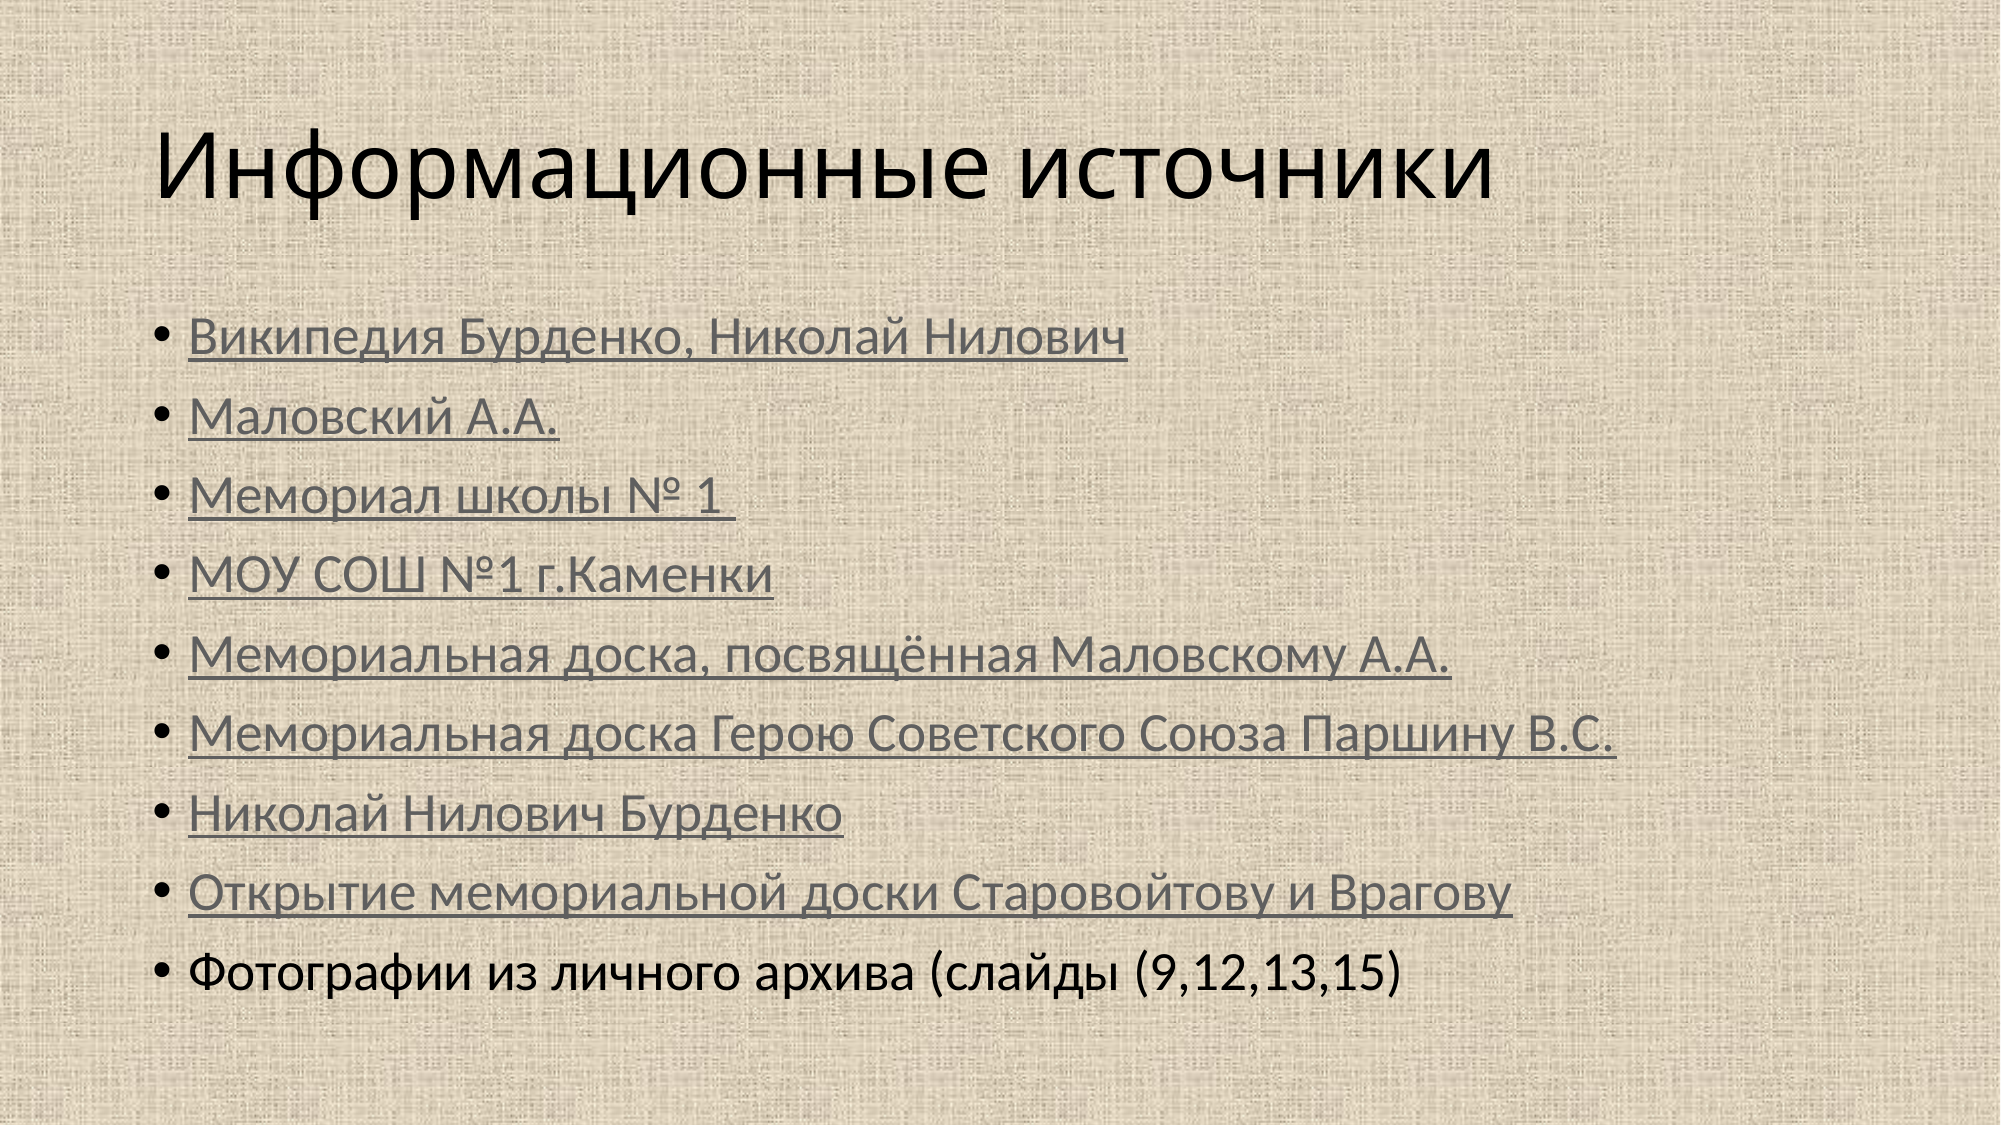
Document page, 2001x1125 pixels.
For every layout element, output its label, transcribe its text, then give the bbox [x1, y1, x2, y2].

title Информационные источники [137, 59, 1863, 278]
picture [0, 0, 2001, 1125]
list Википедия Бурденко, Николай Нилович Маловский А.А. Мемориал школы № 1 МОУ СОШ №1 г.Каменки Мемориальная доска, посвящённая Маловскому А.А. Мемориальная доска Герою Советского Союза Паршину В.С. Николай Нилович Бурденко Открытие мемориальной доски Старовойтову и Врагову Фотографии из личного архива (слайды (9,12,13,15) [137, 299, 1863, 1014]
